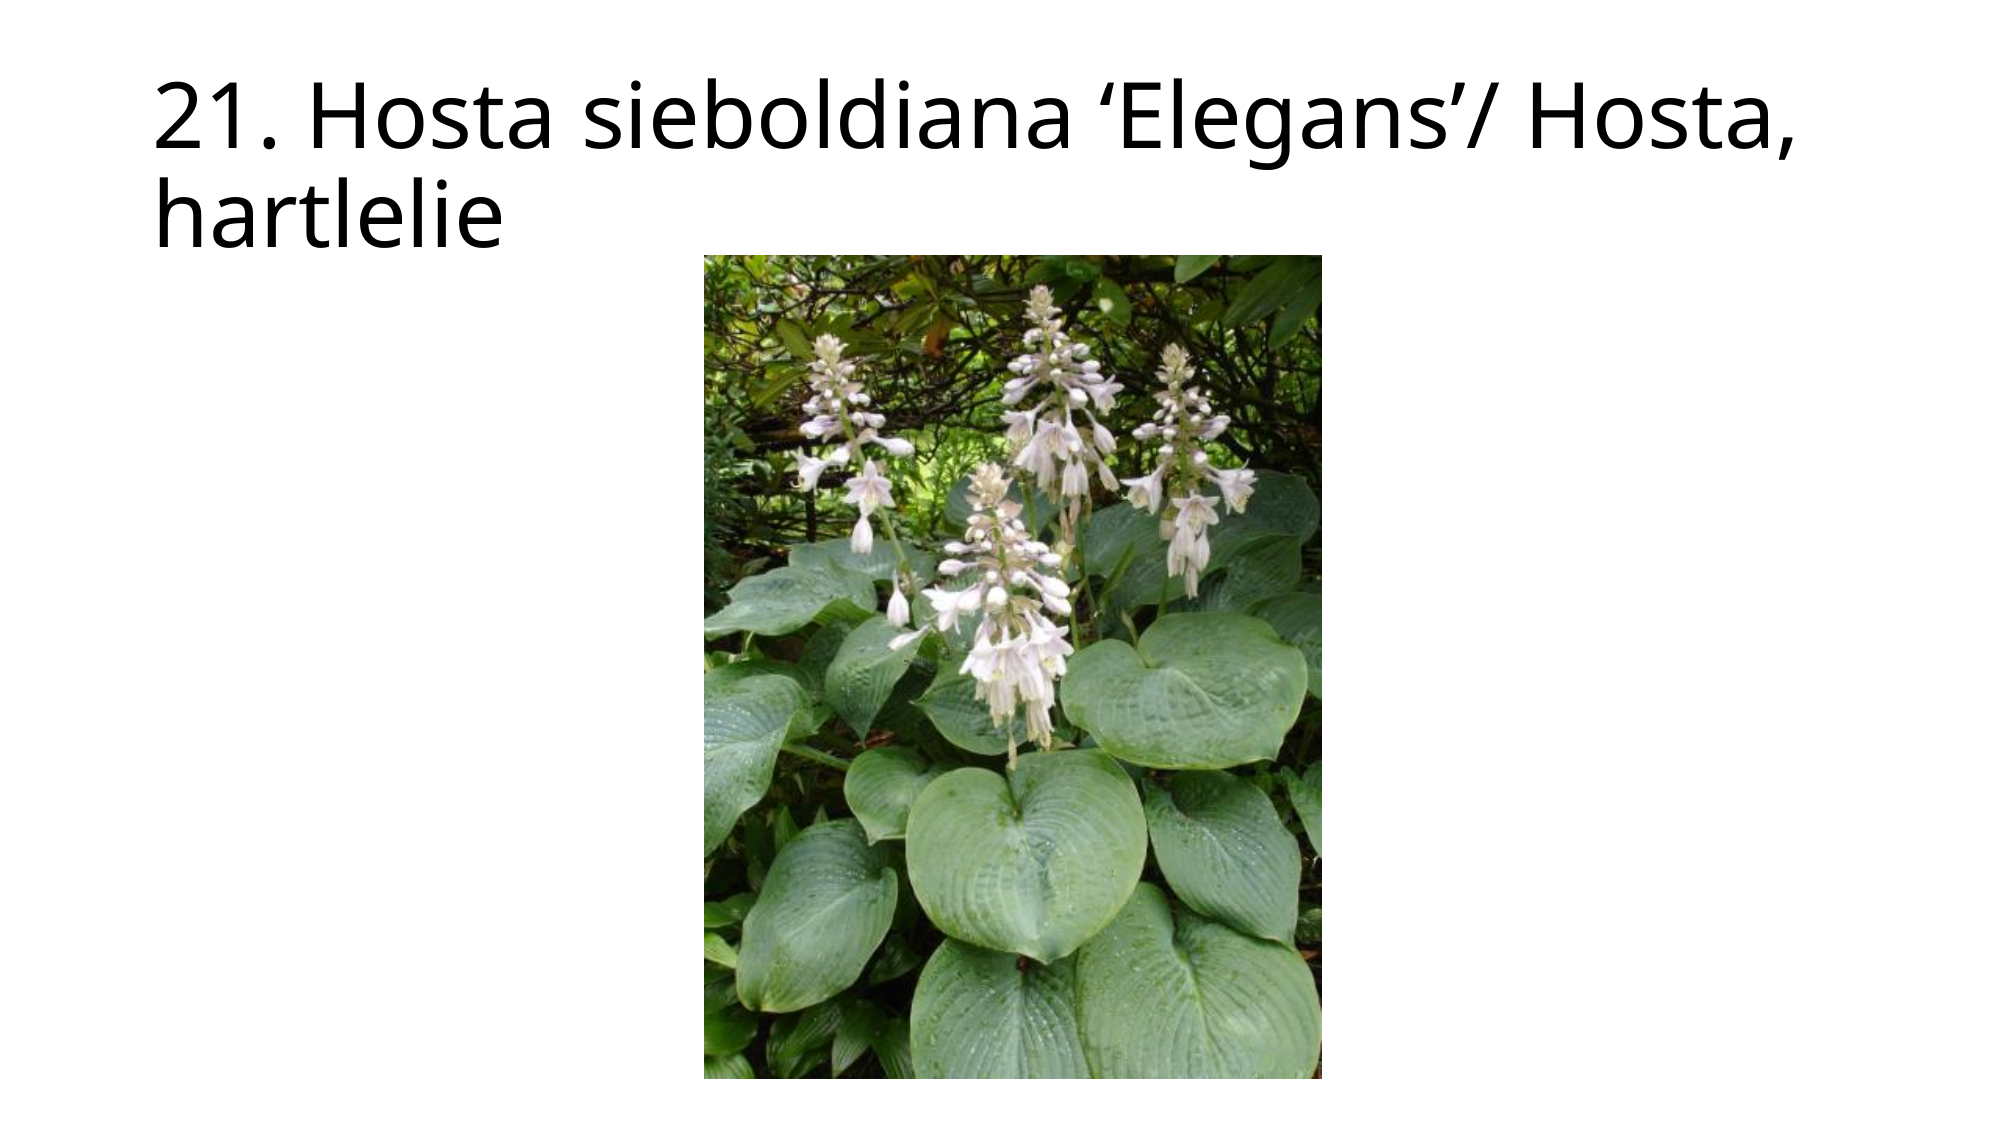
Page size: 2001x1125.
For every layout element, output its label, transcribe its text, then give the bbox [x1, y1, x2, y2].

picture [704, 255, 1322, 1079]
title 21. Hosta sieboldiana ‘Elegans’/ Hosta, hartlelie [137, 59, 1863, 278]
